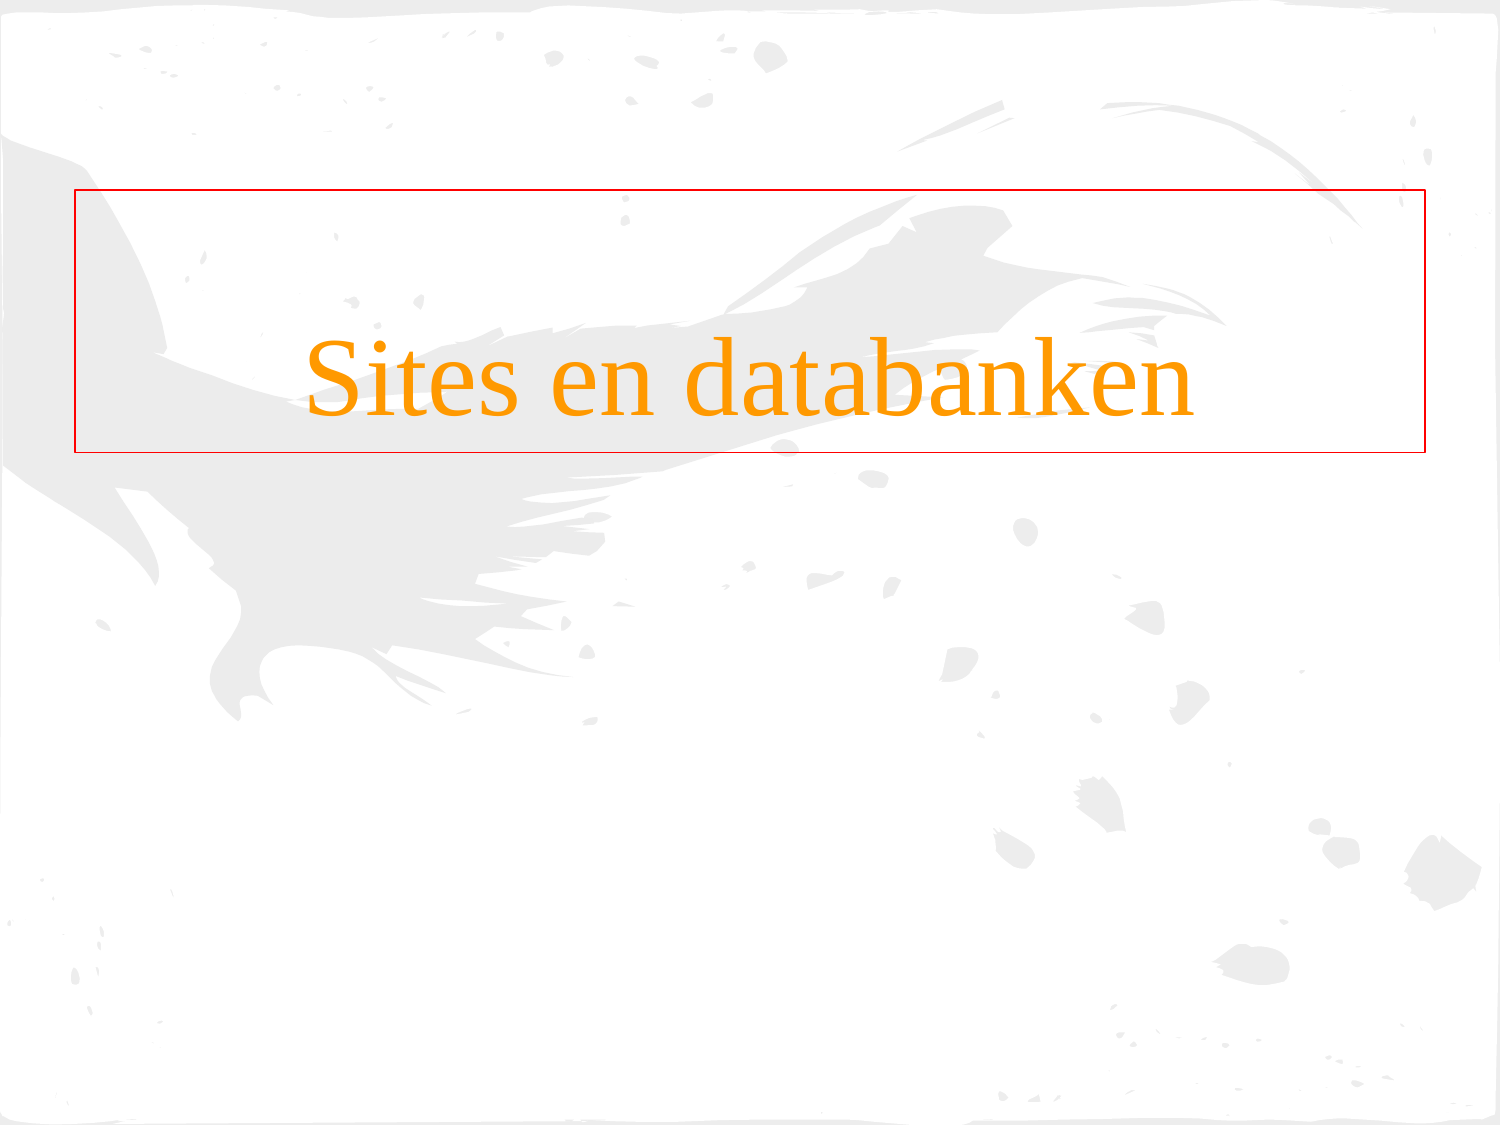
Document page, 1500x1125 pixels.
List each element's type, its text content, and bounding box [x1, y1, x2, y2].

title Sites en databanken [75, 190, 1425, 453]
